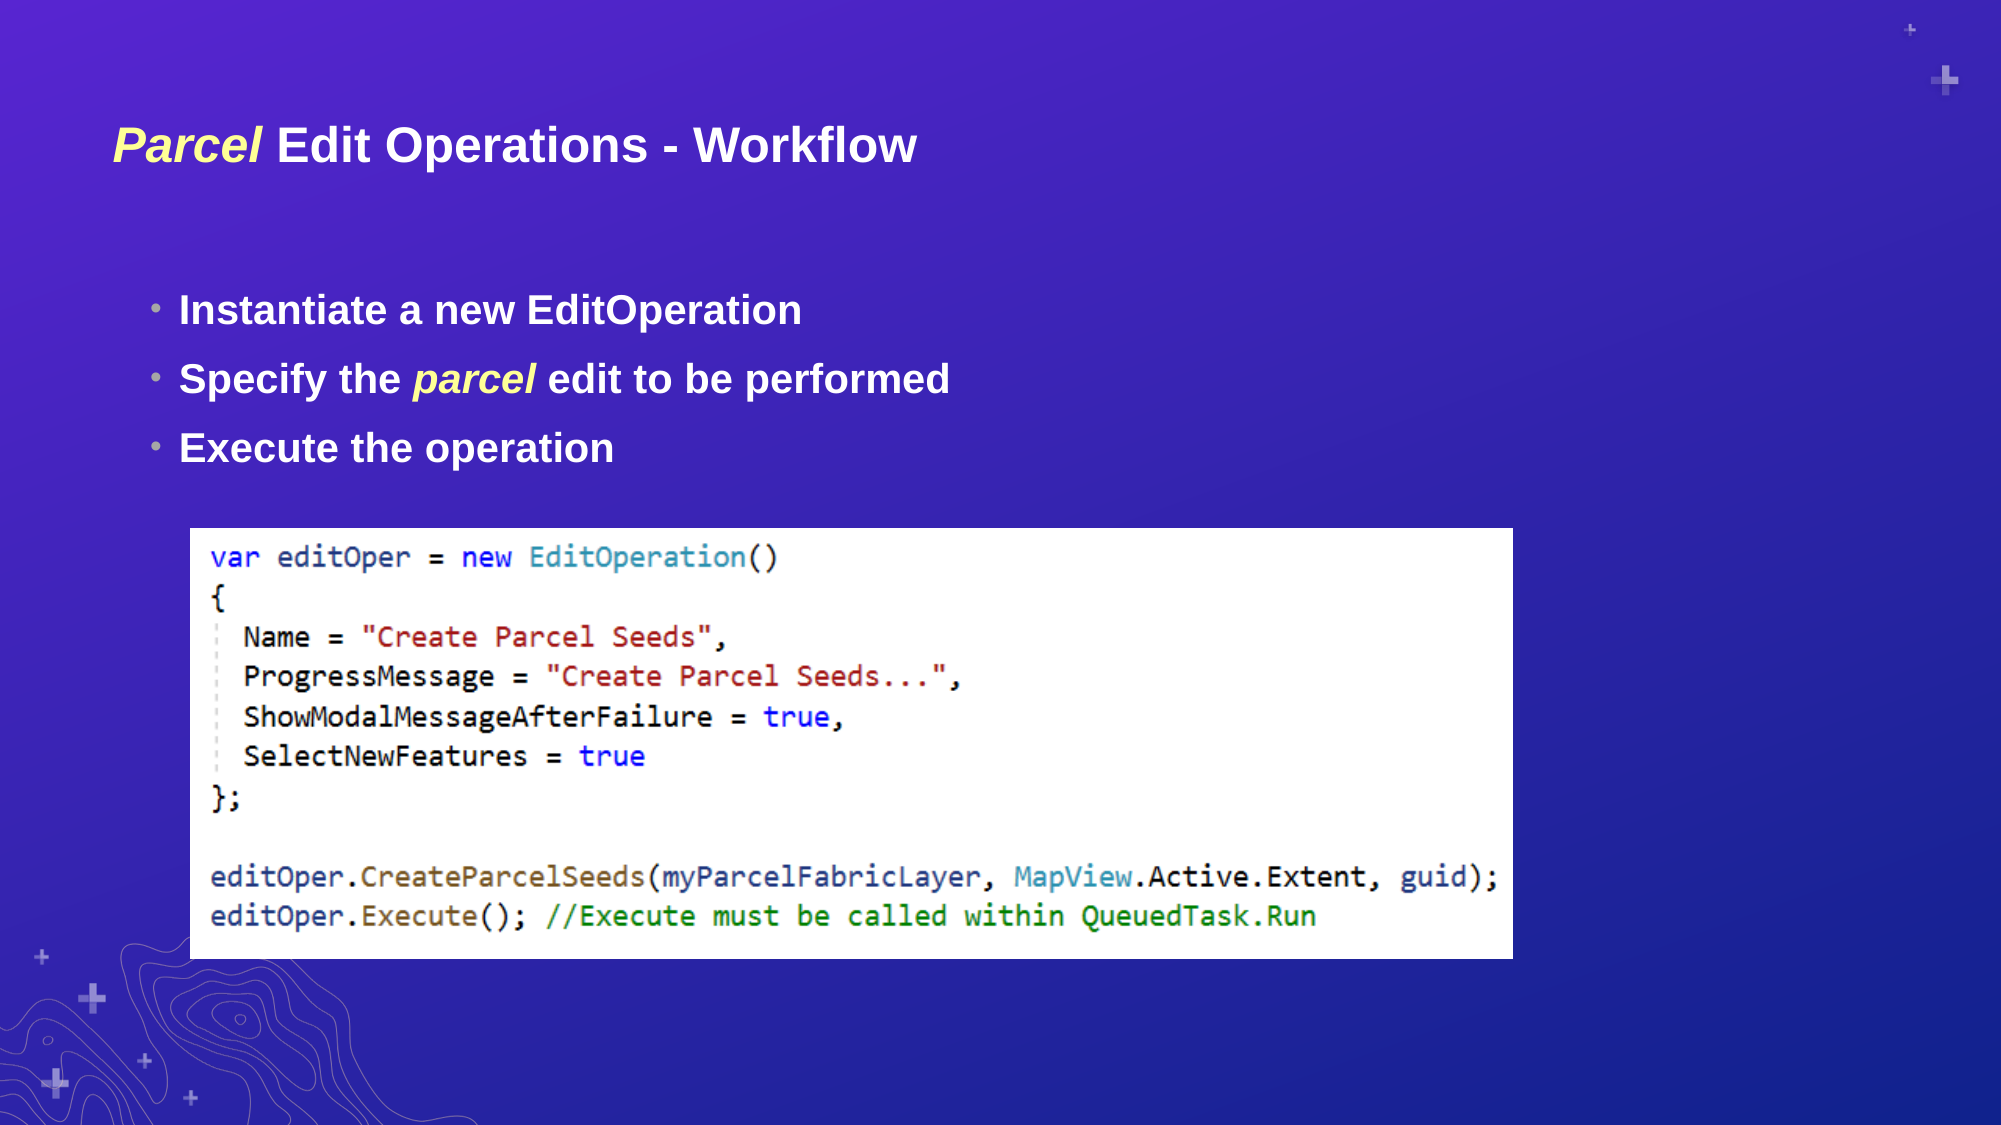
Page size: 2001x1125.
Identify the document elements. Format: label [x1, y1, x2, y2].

text_box [0, 0, 2000, 1125]
picture [190, 528, 1513, 959]
